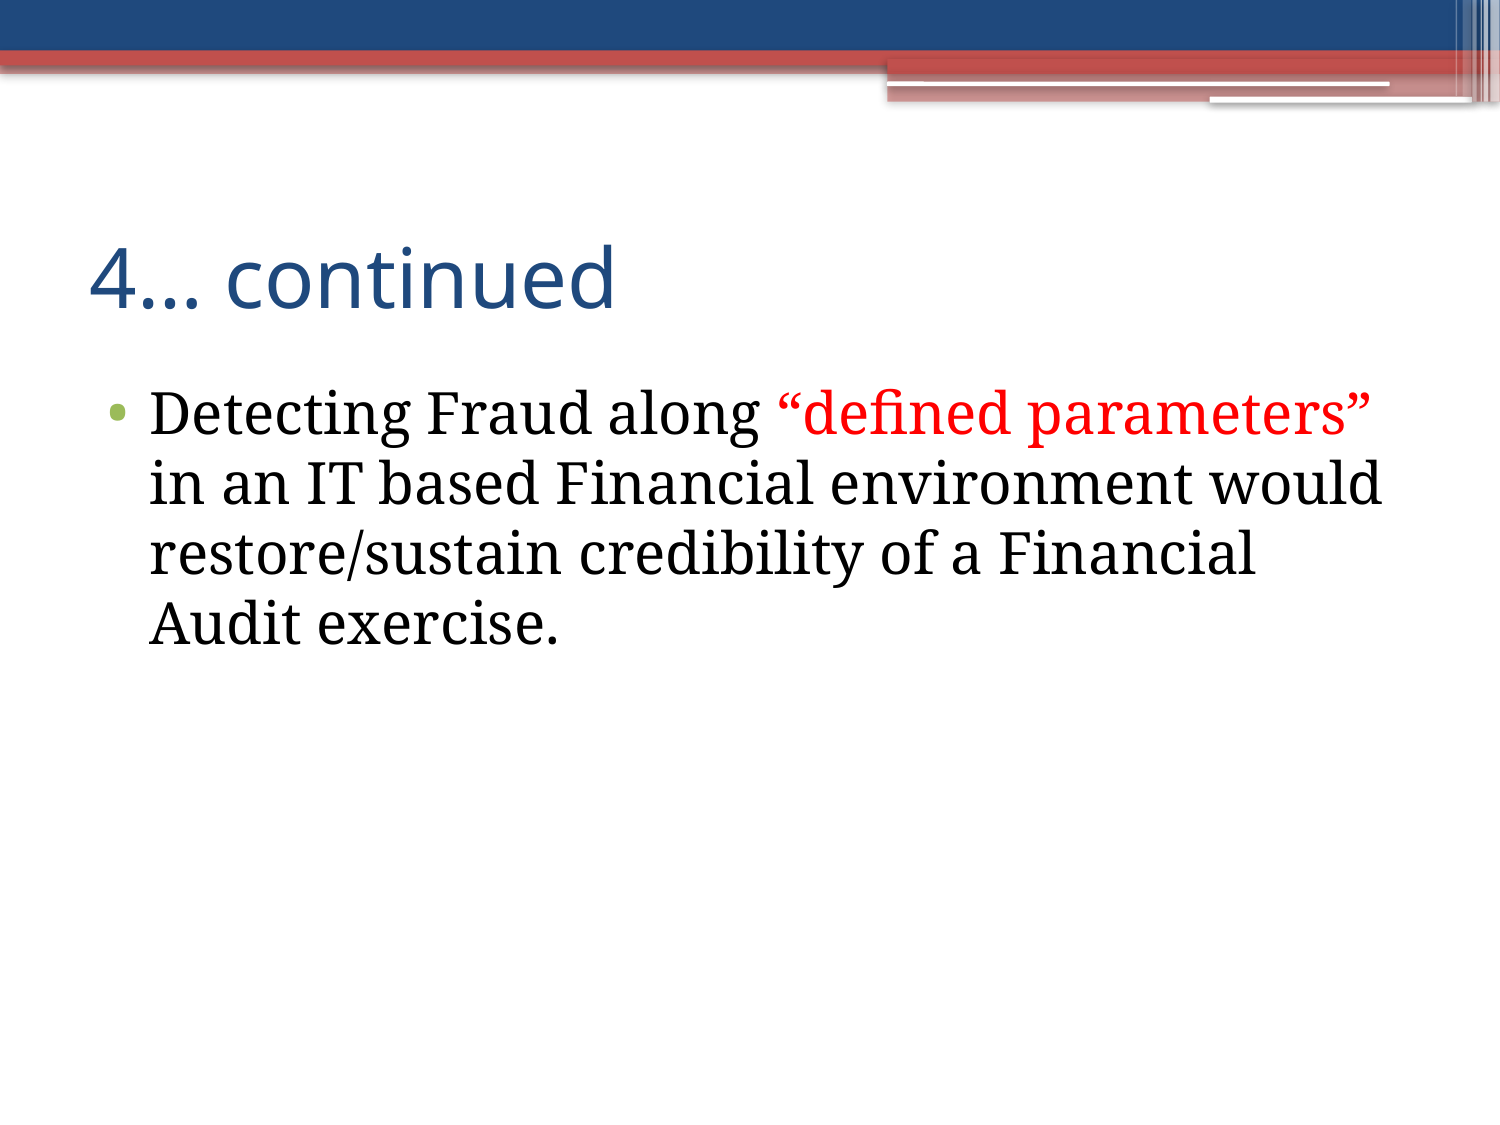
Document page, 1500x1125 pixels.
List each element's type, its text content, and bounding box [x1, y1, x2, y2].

list Detecting Fraud along “defined parameters” in an IT based Financial environment would restore/sustain credibility of a Financial Audit exercise. [75, 368, 1425, 1079]
title 4… continued [75, 187, 1425, 363]
